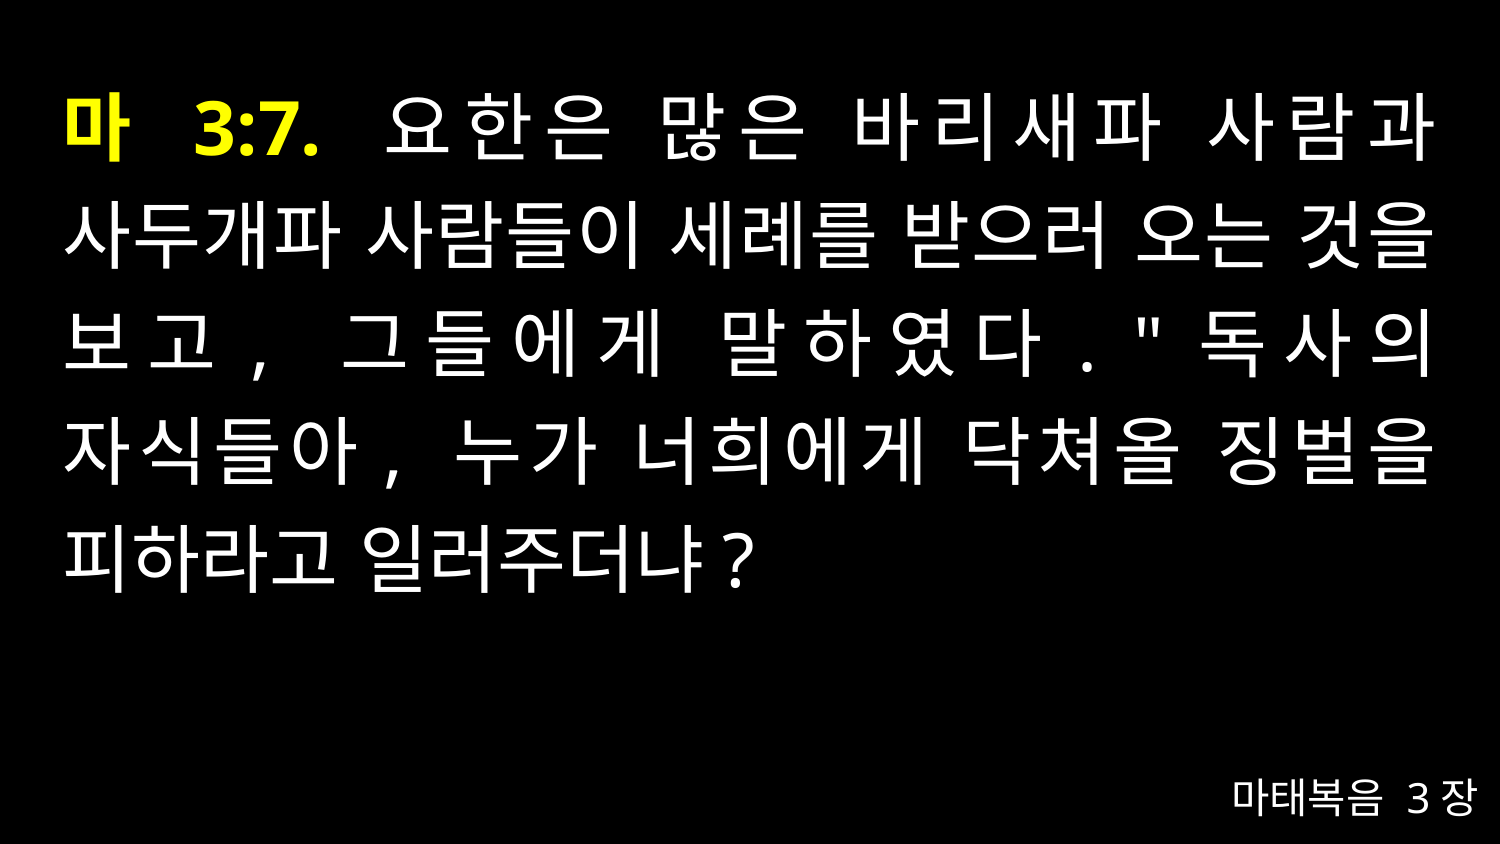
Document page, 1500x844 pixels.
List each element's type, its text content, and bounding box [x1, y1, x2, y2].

title 마 3:7. 요한은 많은 바리새파 사람과 사두개파 사람들이 세례를 받으러 오는 것을 보고, 그들에게 말하였다. "독사의 자식들아, 누가 너희에게 닥쳐올 징벌을 피하라고 일러주더냐? [0, 0, 1500, 844]
subtitle 마태복음 3장 [916, 770, 1500, 844]
